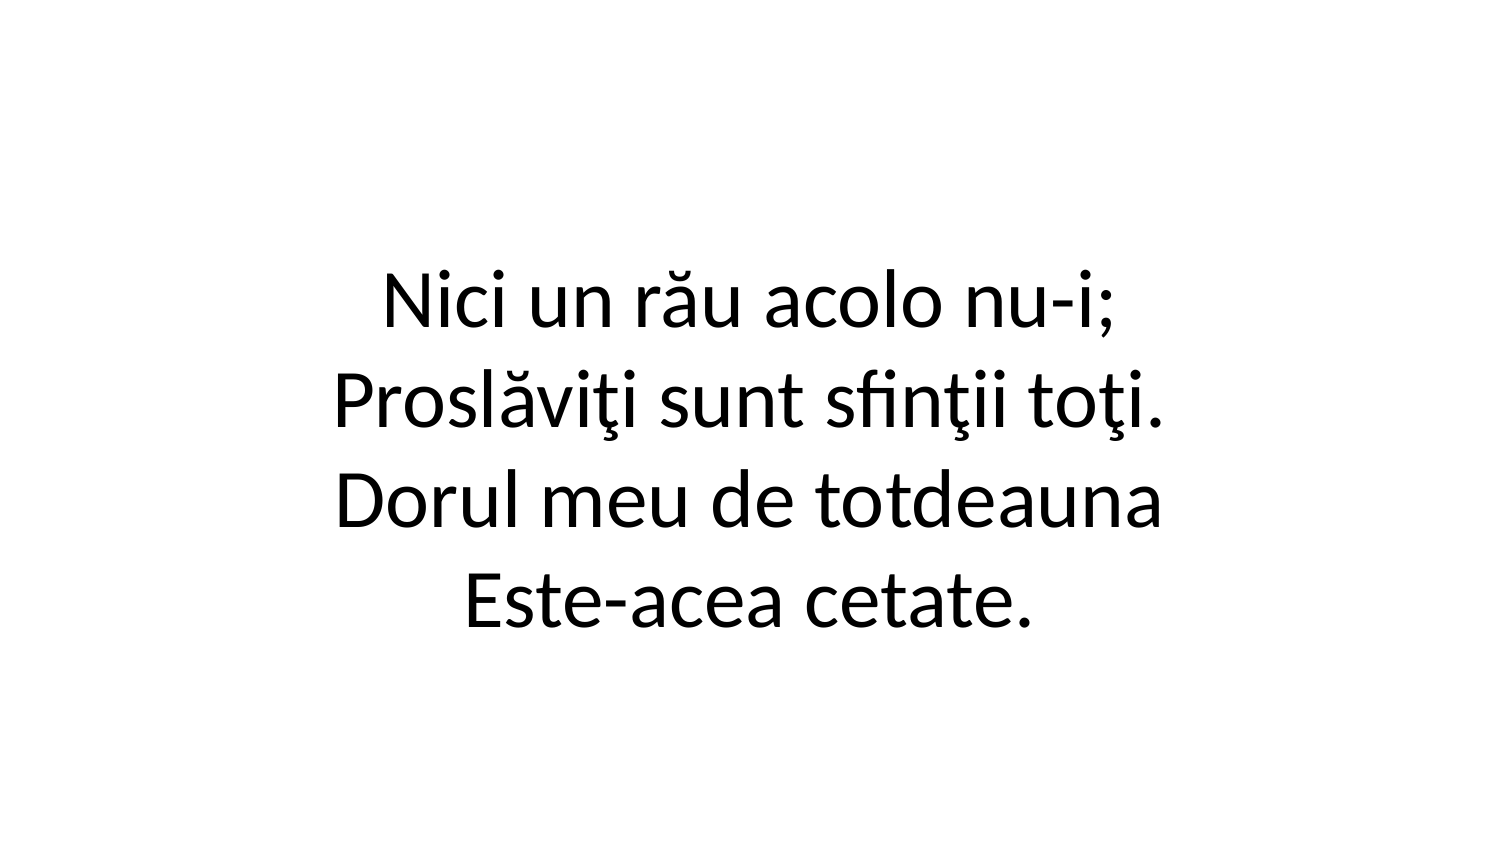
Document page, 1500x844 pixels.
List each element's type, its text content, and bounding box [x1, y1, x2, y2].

text_box Nici un rău acolo nu-i; Proslăviţi sunt sfinţii toţi. Dorul meu de totdeauna Este-acea cetate. [317, 192, 1183, 652]
